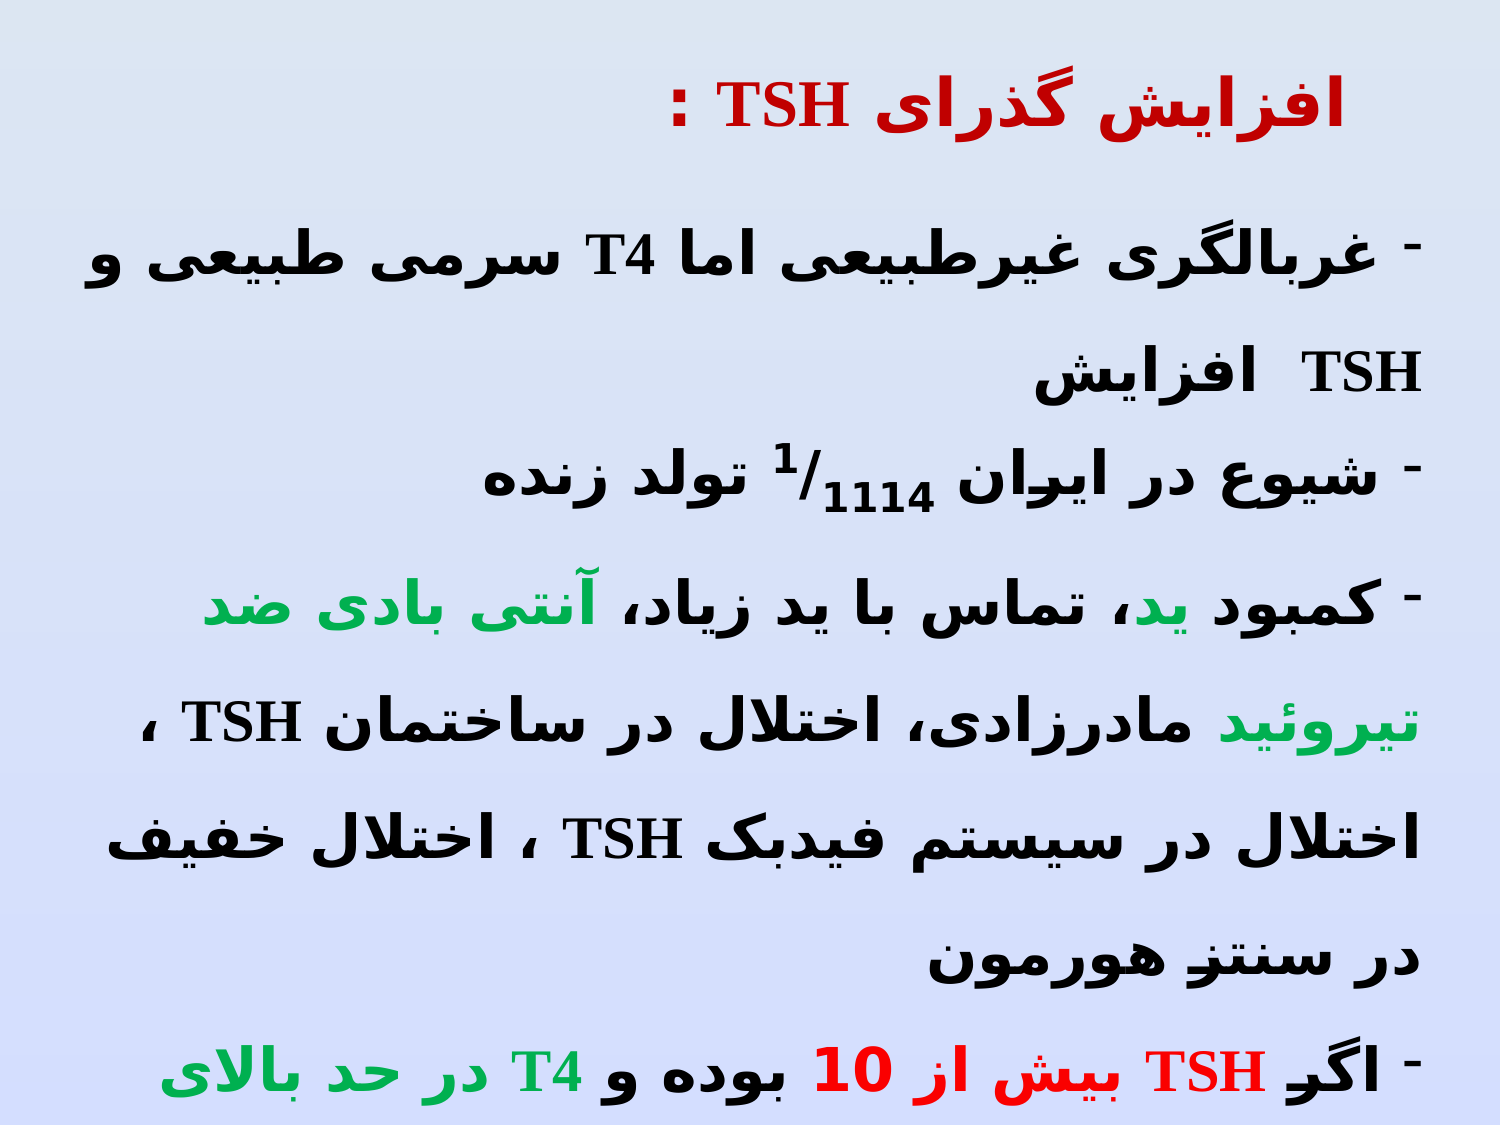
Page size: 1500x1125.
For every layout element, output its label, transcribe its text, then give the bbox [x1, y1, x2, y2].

text_box افزایش گذرای TSH : [524, 24, 1363, 175]
subtitle غربالگری غیرطبیعی اما T4 سرمی طبیعی و TSH افزایش شیوع در ایران 1/1114 تولد زنده کمبود ید، تماس با ید زیاد، آنتی بادی ضد تیروئید مادرزادی، اختلال در ساختمان TSH ، اختلال در سیستم فیدبک TSH ، اختلال خفیف در سنتز هورمون اگر TSH بیش از 10 بوده و T4 در حد بالای نرمال باشد باید 4- 2 هفته بعد و 3- 2 بار تکرار کرده و در صورت 10  TSH حتی با T4 نرمال درمان کرد . [37, 162, 1438, 1088]
